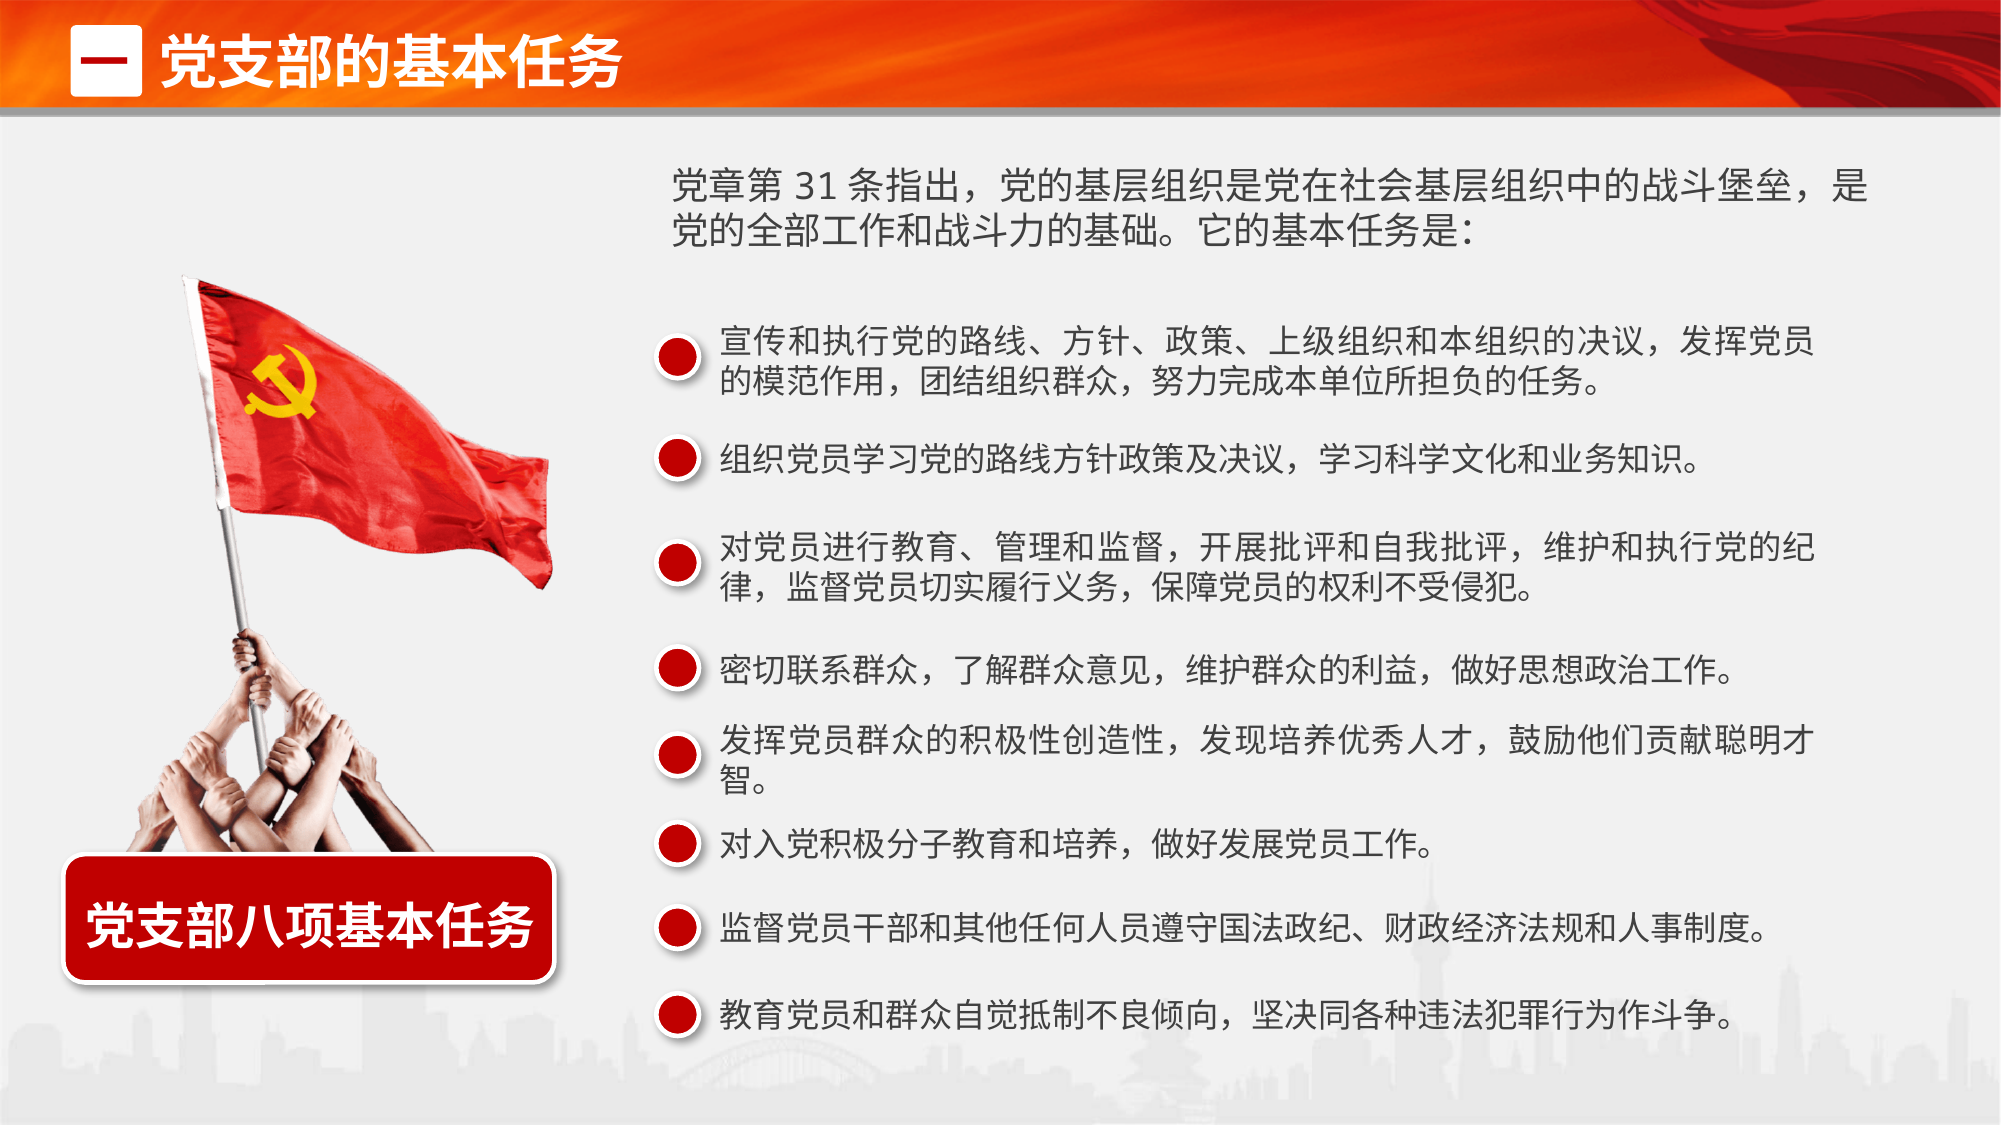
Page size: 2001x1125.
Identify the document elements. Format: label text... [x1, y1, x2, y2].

text_box 党支部的基本任务 [144, 18, 954, 103]
text_box [656, 335, 700, 379]
text_box [63, 854, 555, 983]
text_box [656, 646, 700, 690]
text_box 组织党员学习党的路线方针政策及决议，学习科学文化和业务知识。 [705, 430, 1831, 485]
text_box 密切联系群众，了解群众意见，维护群众的利益，做好思想政治工作。 [705, 641, 1831, 697]
picture [0, 0, 2001, 1125]
text_box [656, 541, 700, 585]
text_box 对党员进行教育、管理和监督，开展批评和自我批评，维护和执行党的纪律，监督党员切实履行义务，保障党员的权利不受侵犯。 [705, 518, 1831, 614]
text_box 教育党员和群众自觉抵制不良倾向，坚决同各种违法犯罪行为作斗争。 [705, 987, 1831, 1042]
text_box [656, 822, 700, 865]
text_box 监督党员干部和其他任何人员遵守国法政纪、财政经济法规和人事制度。 [705, 899, 1831, 955]
text_box 党支部八项基本任务 [70, 886, 551, 962]
text_box [656, 436, 700, 480]
text_box 对入党积极分子教育和培养，做好发展党员工作。 [705, 815, 1831, 871]
text_box 发挥党员群众的积极性创造性，发现培养优秀人才，鼓励他们贡献聪明才智。 [705, 712, 1831, 807]
text_box [656, 733, 700, 777]
text_box [656, 993, 700, 1037]
text_box 一 [64, 22, 145, 98]
text_box [656, 906, 700, 949]
text_box 宣传和执行党的路线、方针、政策、上级组织和本组织的决议，发挥党员的模范作用，团结组织群众，努力完成本单位所担负的任务。 [705, 312, 1831, 408]
text_box 党章第31条指出，党的基层组织是党在社会基层组织中的战斗堡垒，是党的全部工作和战斗力的基础。它的基本任务是： [656, 154, 1884, 260]
